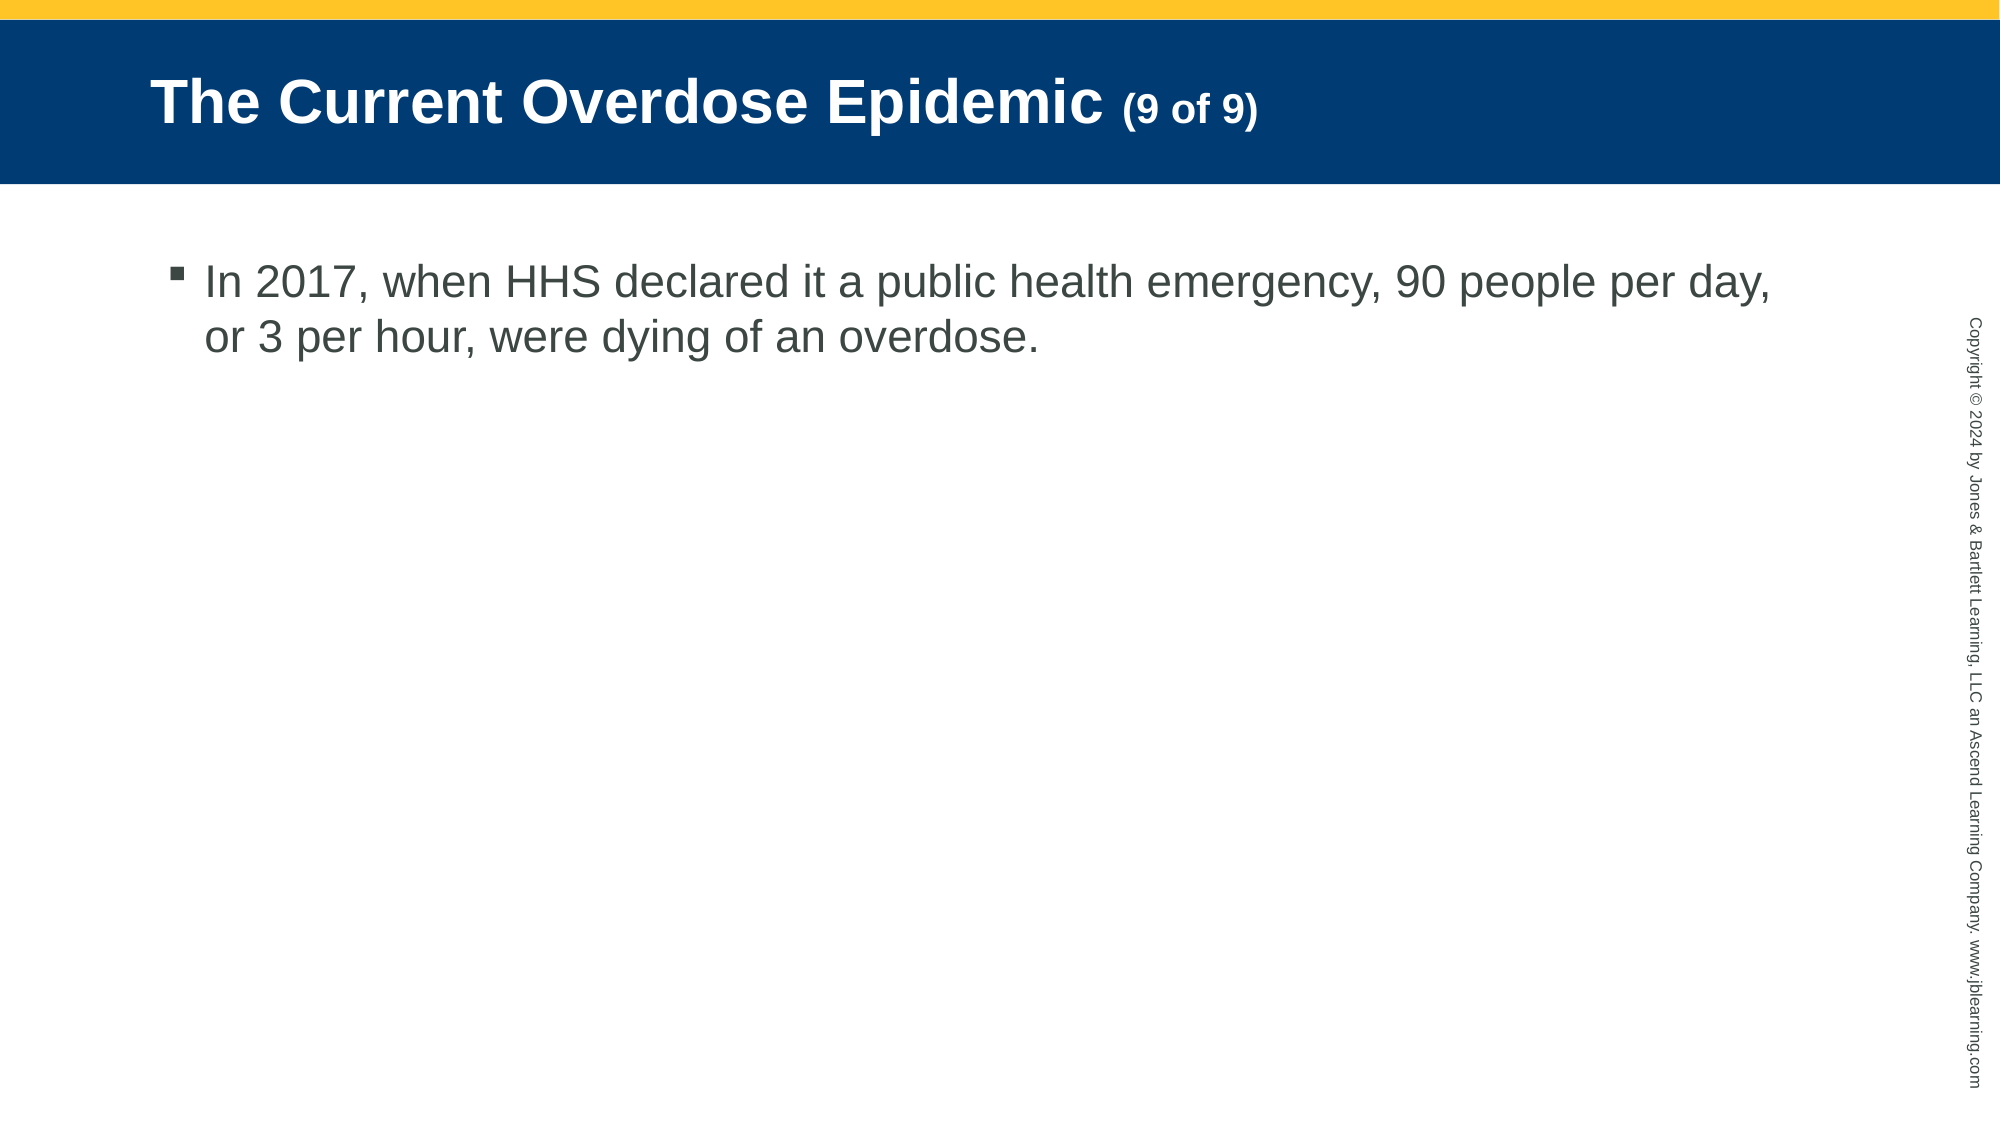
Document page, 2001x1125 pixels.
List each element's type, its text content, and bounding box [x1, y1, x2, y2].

list In 2017, when HHS declared it a public health emergency, 90 people per day, or 3 per hour, were dying of an overdose. [151, 244, 1840, 1016]
title The Current Overdose Epidemic (9 of 9) [0, 19, 2000, 185]
